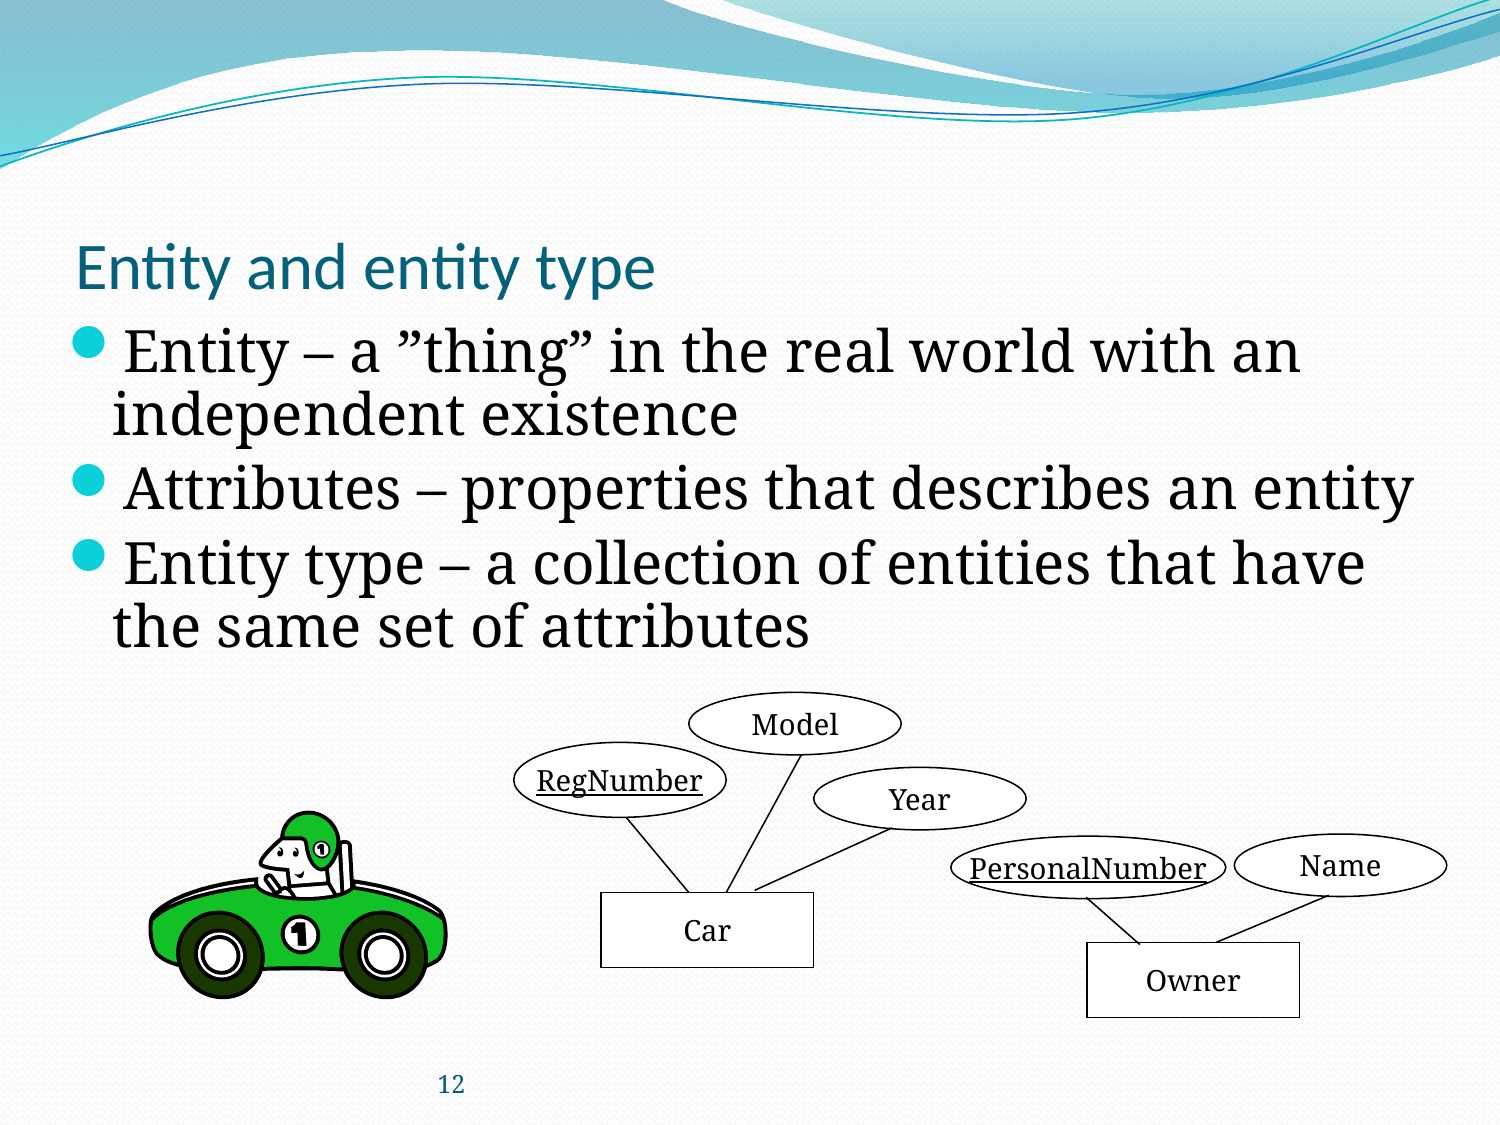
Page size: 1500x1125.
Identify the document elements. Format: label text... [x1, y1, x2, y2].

footer 12 [437, 1042, 988, 1103]
picture [147, 810, 449, 1000]
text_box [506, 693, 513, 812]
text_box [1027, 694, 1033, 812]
title Entity and entity type [75, 115, 1425, 303]
text_box owns [943, 835, 950, 968]
list Entity – a ”thing” in the real world with an independent existence Attributes – properties that describes an entity Entity type – a collection of entities that have the same set of attributes [53, 314, 1459, 812]
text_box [513, 692, 1027, 968]
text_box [950, 833, 1448, 1018]
